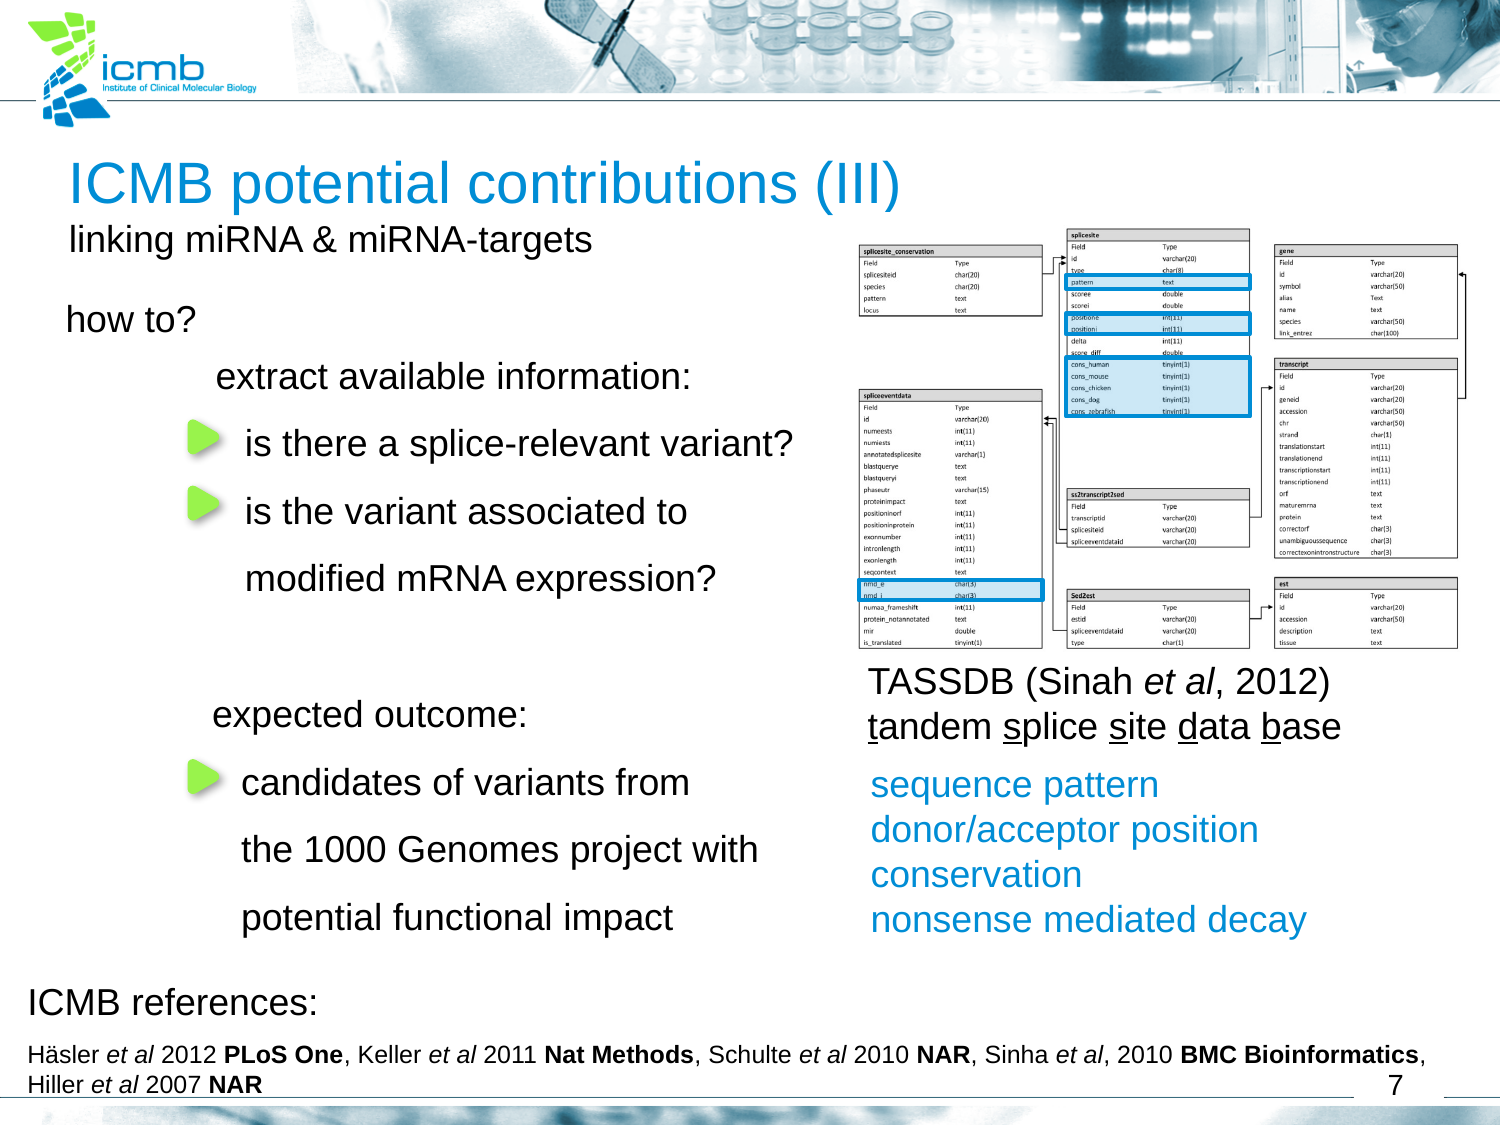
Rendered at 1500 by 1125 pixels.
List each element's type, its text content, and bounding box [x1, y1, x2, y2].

text_box ICMB references: Häsler et al 2012 PLoS One, Keller et al 2011 Nat Methods, Schulte et al 2010 NAR, Sinha et al, 2010 BMC Bioinformatics, Hiller et al 2007 NAR [12, 970, 1488, 1106]
picture [0, 0, 1500, 1125]
text_box how to? [50, 287, 212, 348]
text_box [187, 321, 813, 610]
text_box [852, 274, 1326, 951]
text_box ICMB potential contributions (III) linking miRNA & miRNA-targets [54, 137, 919, 268]
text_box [187, 660, 948, 949]
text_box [849, 212, 1477, 757]
